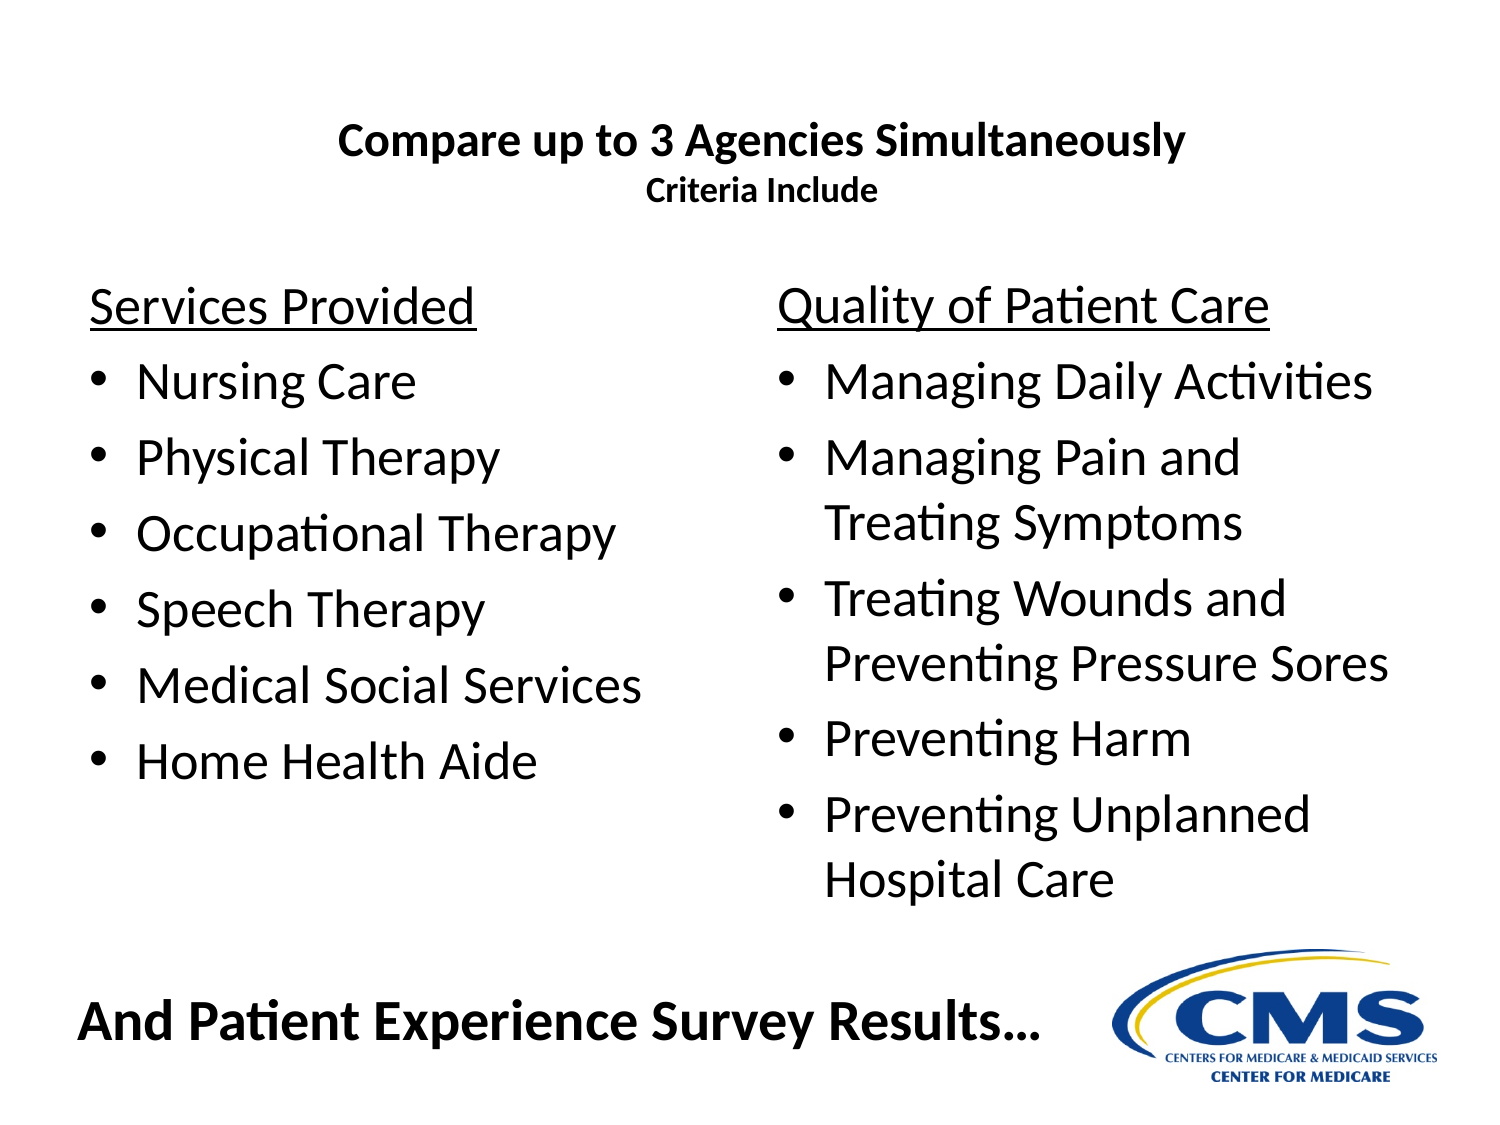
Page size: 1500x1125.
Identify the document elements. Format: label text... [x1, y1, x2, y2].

text_box Quality of Patient Care Managing Daily Activities Managing Pain and Treating Symptoms Treating Wounds and Preventing Pressure Sores Preventing Harm Preventing Unplanned Hospital Care [762, 262, 1425, 1005]
picture [1112, 949, 1437, 1082]
text_box Compare up to 3 Agencies Simultaneously Criteria Include [87, 99, 1438, 218]
text_box Services Provided Nursing Care Physical Therapy Occupational Therapy Speech Therapy Medical Social Services Home Health Aide [74, 262, 738, 975]
text_box And Patient Experience Survey Results… [62, 975, 1088, 1060]
